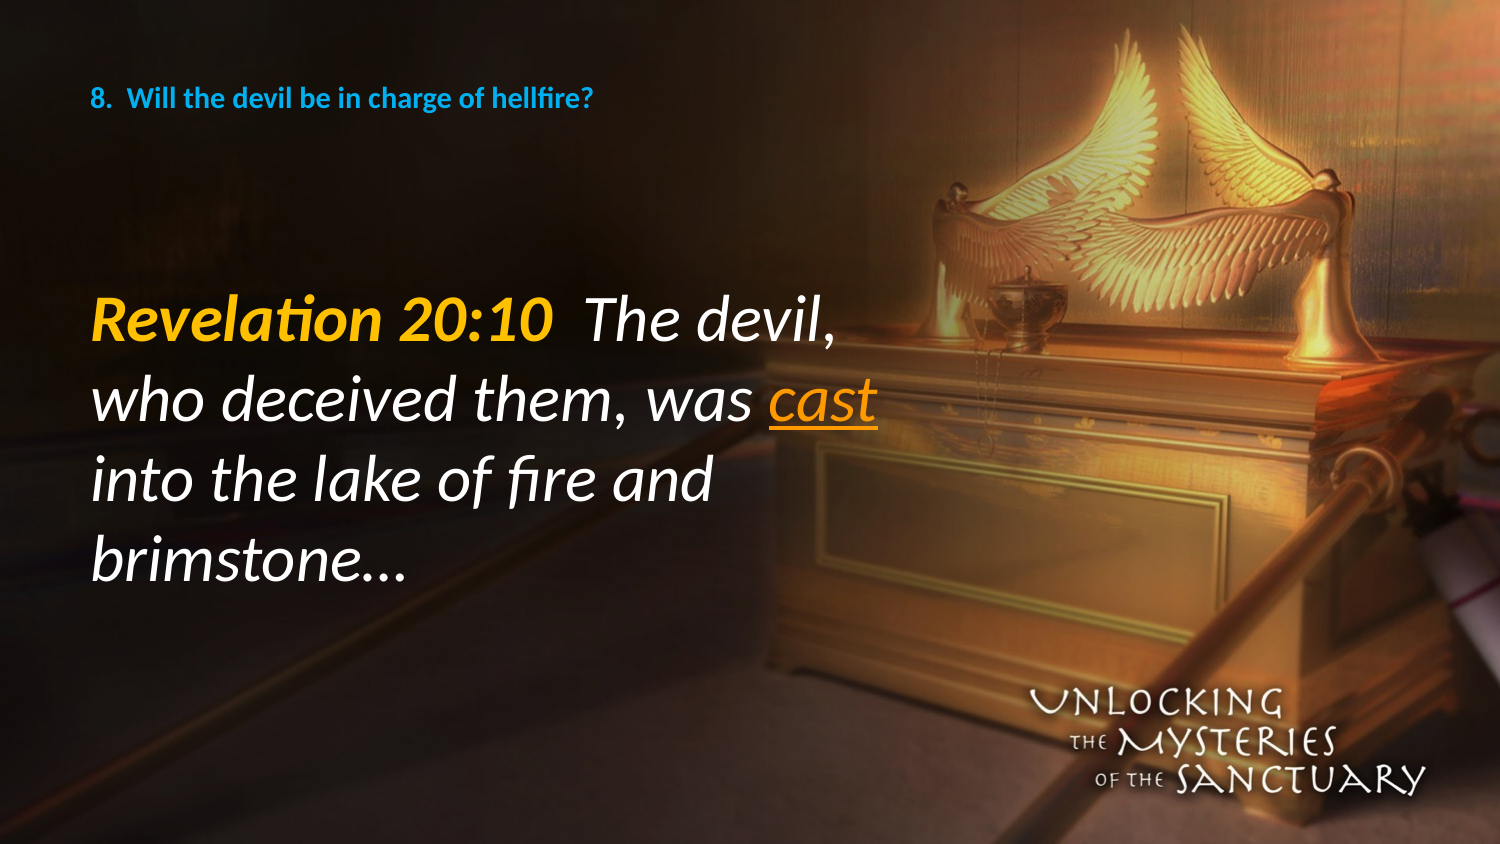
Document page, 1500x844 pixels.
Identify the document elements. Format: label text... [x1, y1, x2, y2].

title 8. Will the devil be in charge of hellfire? [75, 33, 1425, 175]
picture [0, 0, 1500, 844]
list Revelation 20:10 The devil, who deceived them, was cast into the lake of fire and brimstone… [75, 267, 941, 754]
